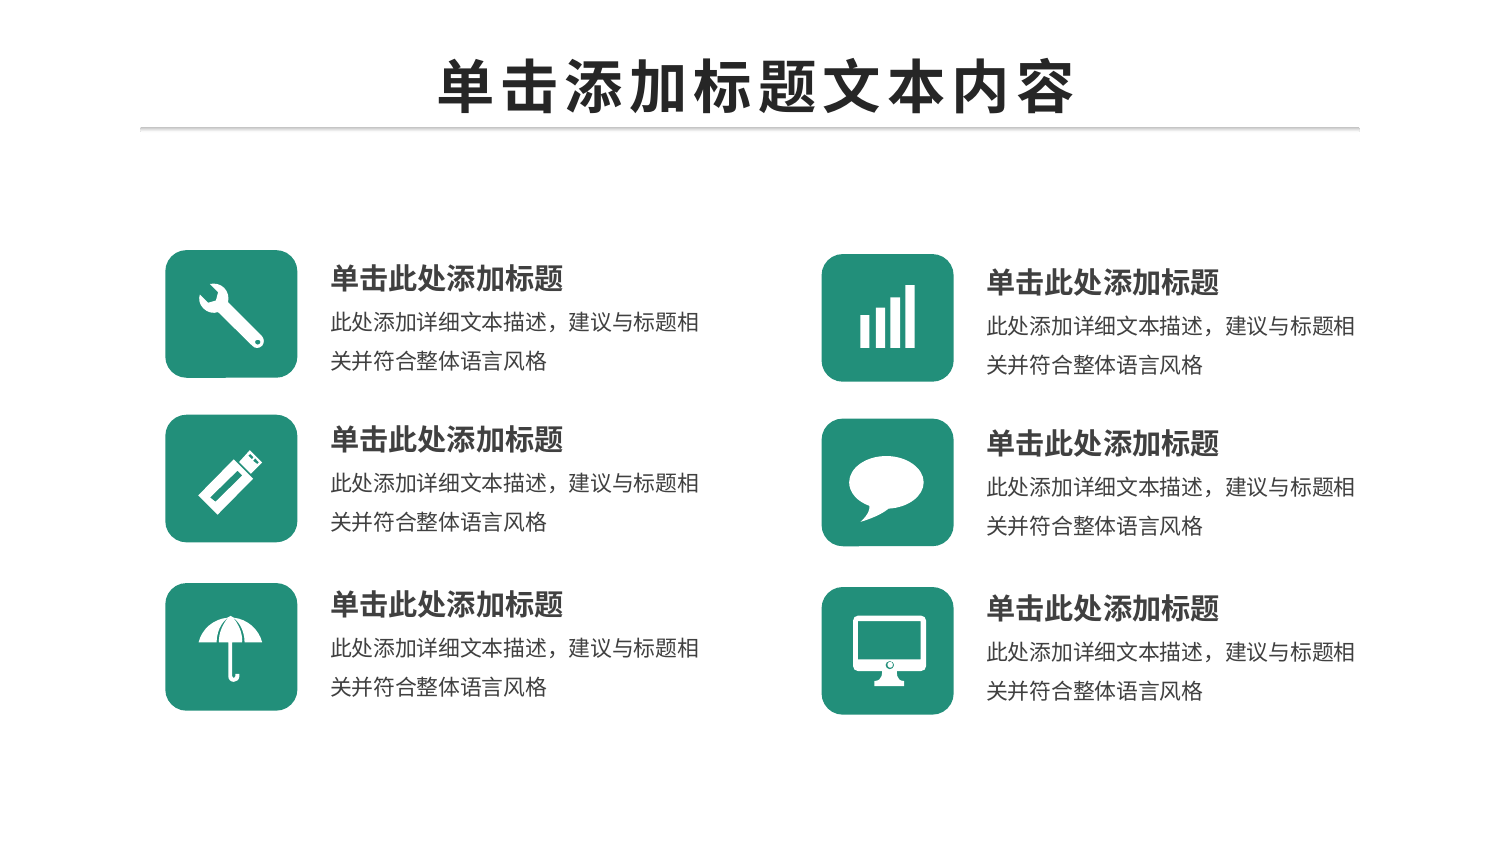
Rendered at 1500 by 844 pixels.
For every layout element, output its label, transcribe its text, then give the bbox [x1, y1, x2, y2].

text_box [198, 449, 263, 515]
text_box [821, 254, 954, 382]
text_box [852, 615, 927, 687]
text_box 单击此处添加标题 此处添加详细文本描述，建议与标题相关并符合整体语言风格 [315, 561, 716, 708]
text_box [198, 615, 263, 682]
text_box [165, 414, 298, 543]
text_box 单击添加标题文本内容 [265, 44, 1246, 126]
text_box [821, 418, 954, 547]
text_box [165, 583, 298, 711]
text_box 单击此处添加标题 此处添加详细文本描述，建议与标题相关并符合整体语言风格 [971, 565, 1372, 712]
text_box 单击此处添加标题 此处添加详细文本描述，建议与标题相关并符合整体语言风格 [315, 235, 716, 382]
text_box [165, 250, 298, 378]
text_box [849, 456, 924, 522]
text_box [821, 587, 954, 715]
text_box 单击此处添加标题 此处添加详细文本描述，建议与标题相关并符合整体语言风格 [971, 239, 1372, 386]
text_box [860, 284, 915, 349]
text_box 单击此处添加标题 此处添加详细文本描述，建议与标题相关并符合整体语言风格 [315, 396, 716, 543]
text_box [199, 283, 264, 348]
text_box 单击此处添加标题 此处添加详细文本描述，建议与标题相关并符合整体语言风格 [971, 400, 1372, 547]
